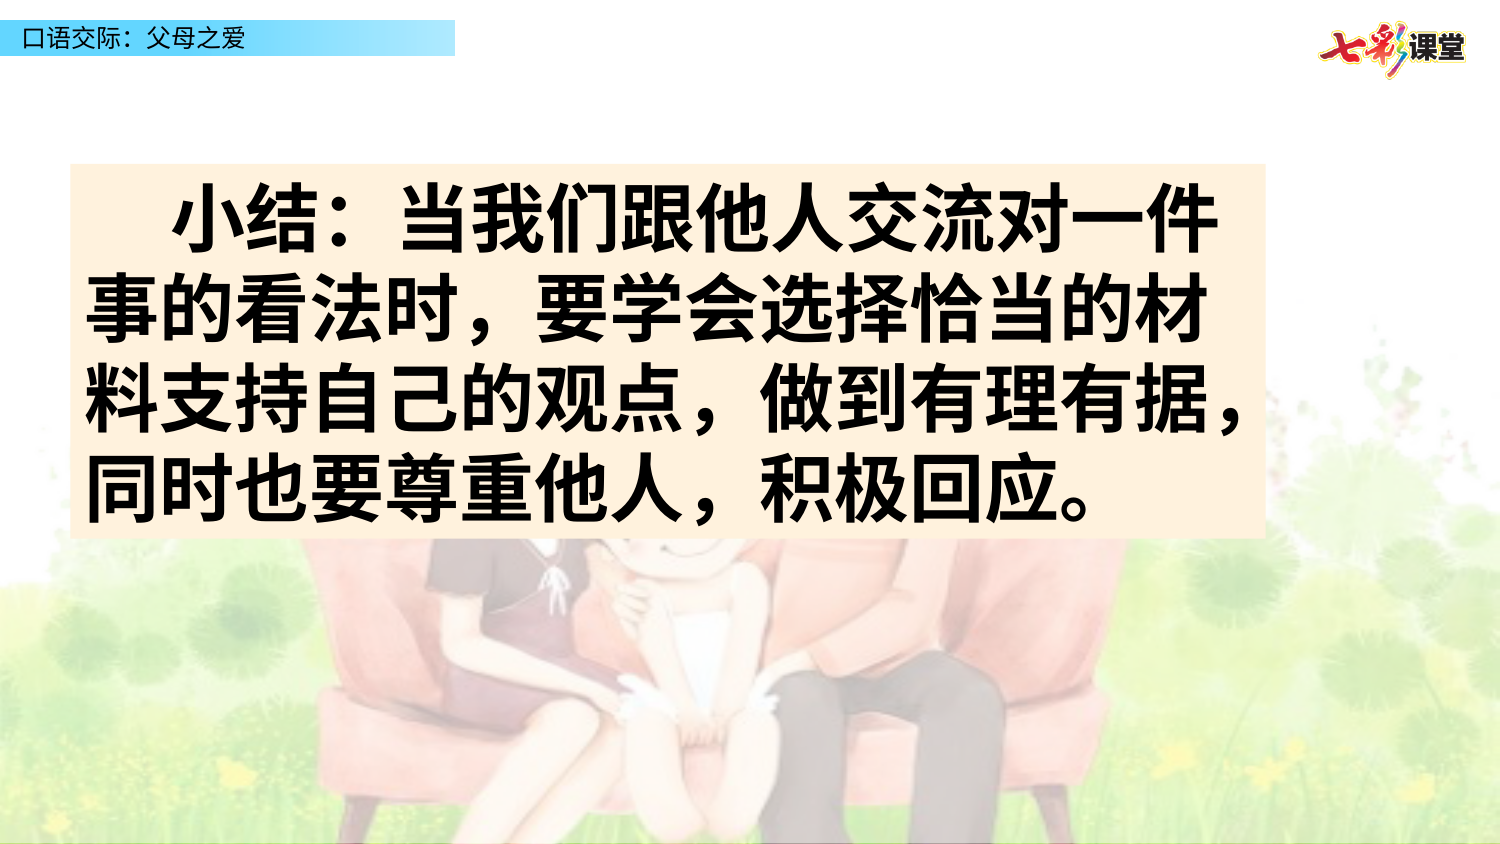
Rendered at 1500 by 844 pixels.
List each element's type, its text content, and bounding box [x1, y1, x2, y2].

text_box 小结：当我们跟他人交流对一件事的看法时，要学会选择恰当的材料支持自己的观点，做到有理有据，同时也要尊重他人，积极回应。 [70, 163, 1266, 539]
picture [1316, 20, 1468, 80]
